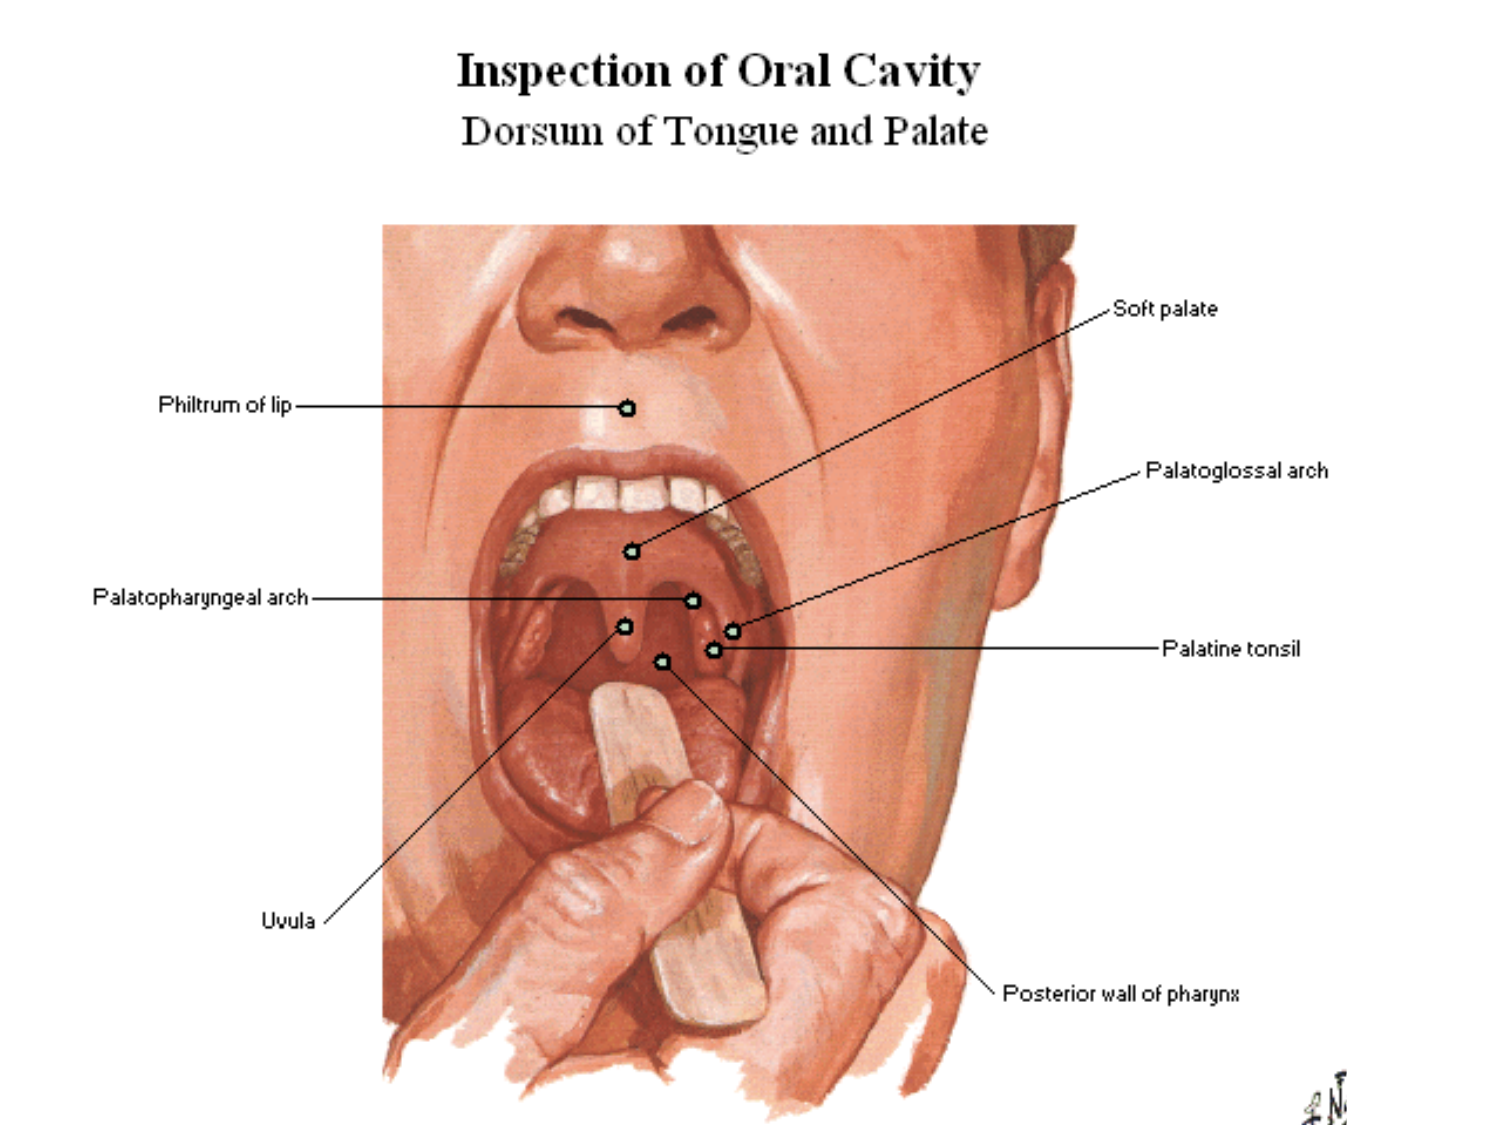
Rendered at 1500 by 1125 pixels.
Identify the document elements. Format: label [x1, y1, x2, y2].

picture [88, 4, 1347, 1125]
